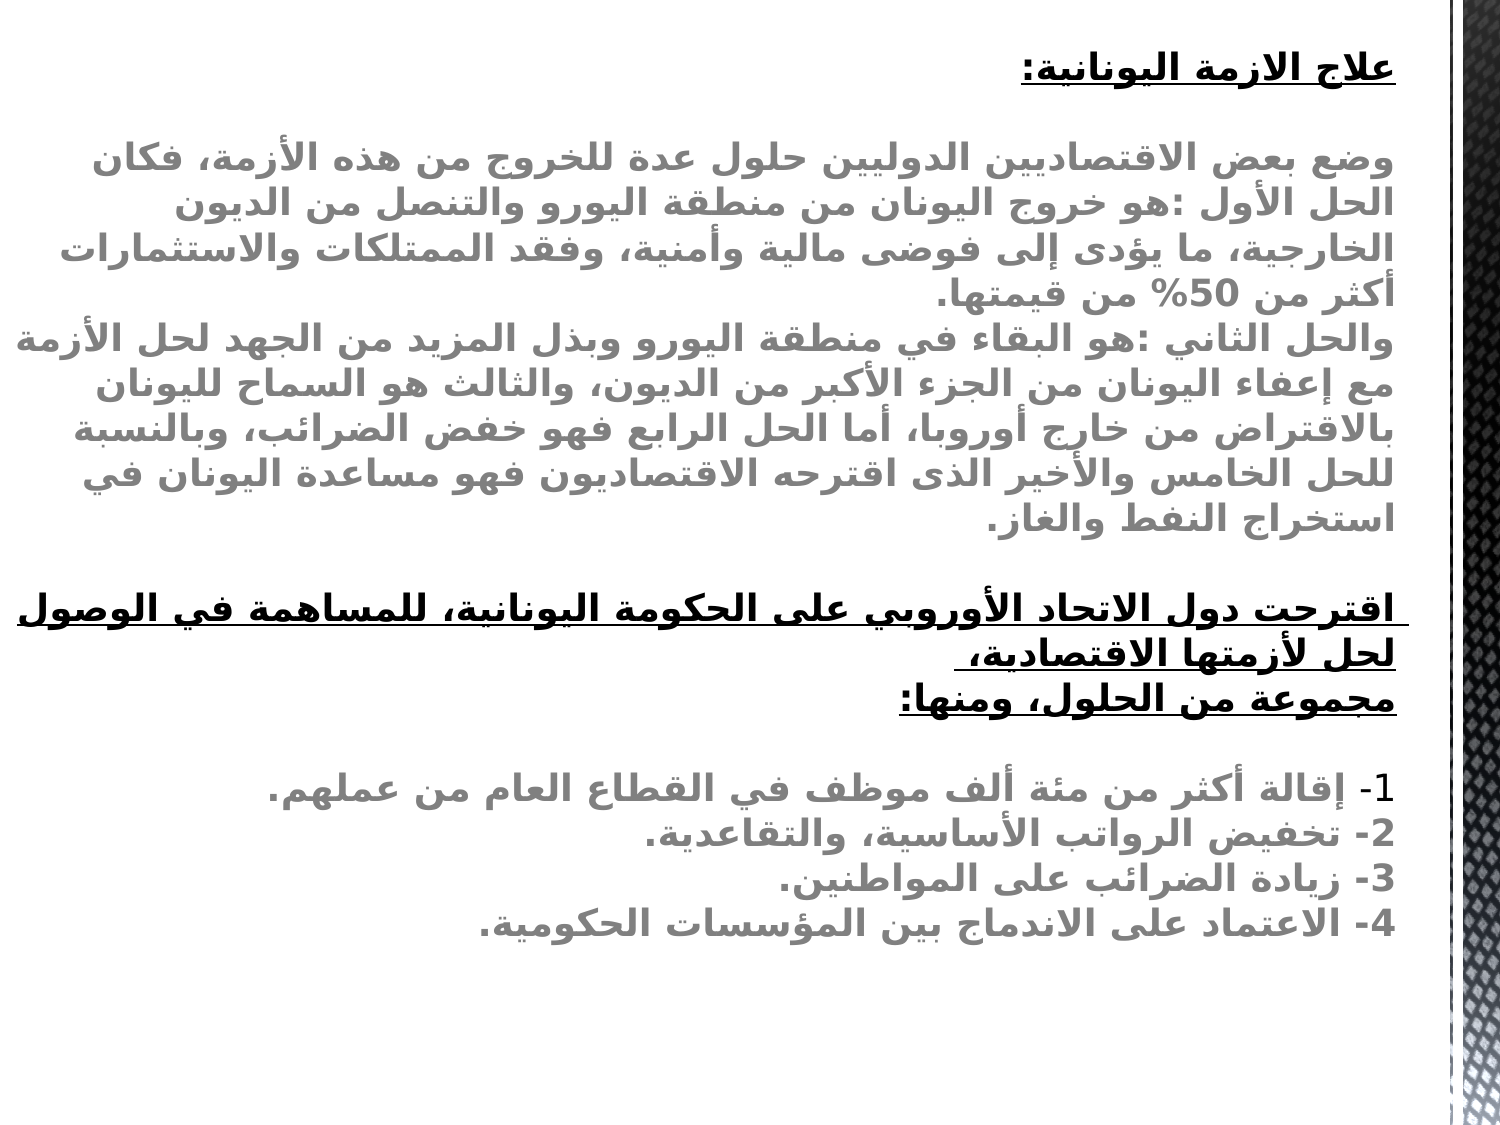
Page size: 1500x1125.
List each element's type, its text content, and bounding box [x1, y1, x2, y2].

picture [1447, 0, 1500, 1125]
title علاج الازمة اليونانية: وضع بعض الاقتصاديين الدوليين حلول عدة للخروج من هذه الأزمة، فكان الحل الأول :هو خروج اليونان من منطقة اليورو والتنصل من الديون الخارجية، ما يؤدى إلى فوضى مالية وأمنية، وفقد الممتلكات والاستثمارات أكثر من 50% من قيمتها. والحل الثاني :هو البقاء في منطقة اليورو وبذل المزيد من الجهد لحل الأزمة مع إعفاء اليونان من الجزء الأكبر من الديون، والثالث هو السماح لليونان بالاقتراض من خارج أوروبا، أما الحل الرابع فهو خفض الضرائب، وبالنسبة للحل الخامس والأخير الذى اقترحه الاقتصاديون فهو مساعدة اليونان في استخراج النفط والغاز. اقترحت دول الاتحاد الأوروبي على الحكومة اليونانية، للمساهمة في الوصول لحل لأزمتها الاقتصادية، مجموعة من الحلول، ومنها: 1- إقالة أكثر من مئة ألف موظف في القطاع العام من عملهم. 2- تخفيض الرواتب الأساسية، والتقاعدية. 3- زيادة الضرائب على المواطنين. 4- الاعتماد على الاندماج بين المؤسسات الحكومية. [0, 30, 1412, 1083]
